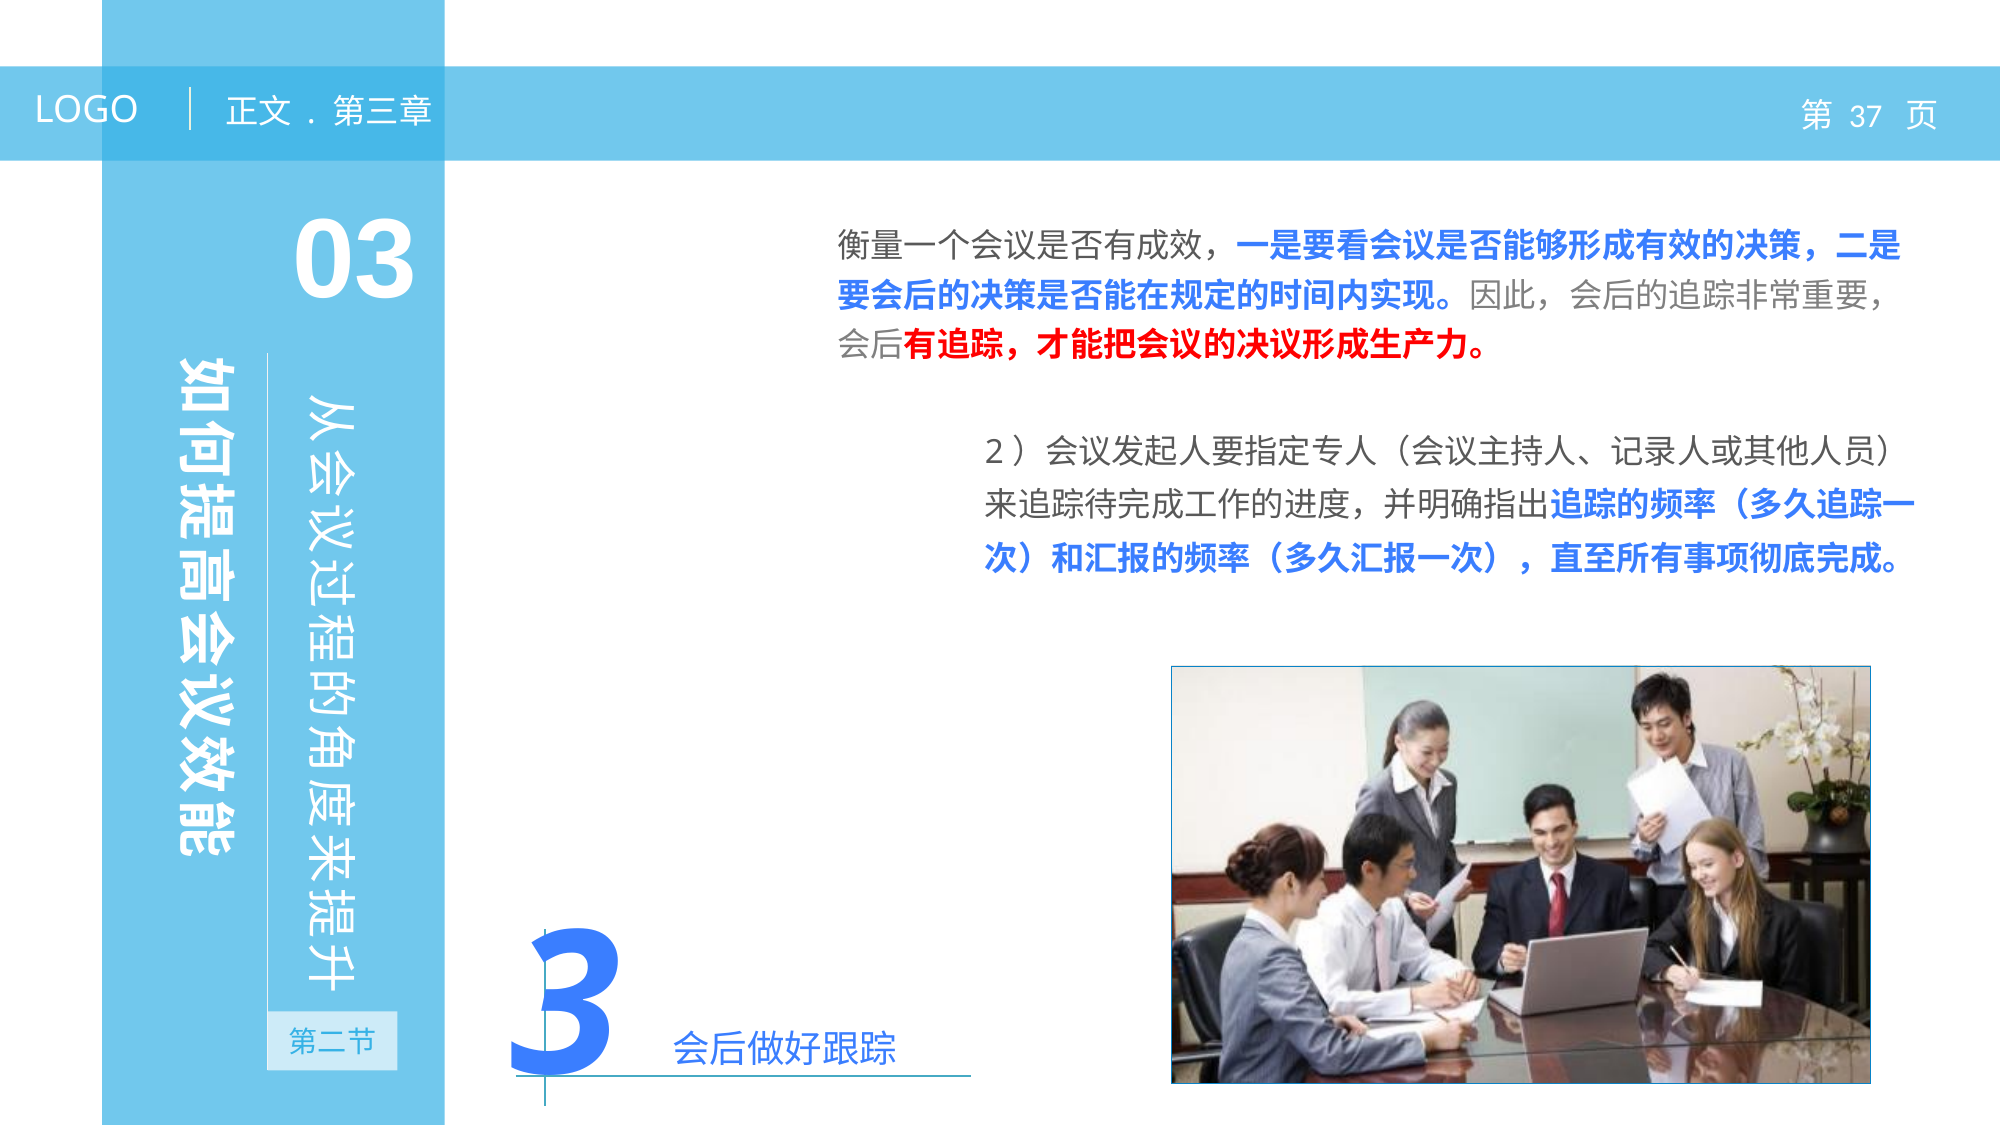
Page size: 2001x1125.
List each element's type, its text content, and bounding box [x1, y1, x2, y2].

picture [1171, 665, 1871, 1084]
text_box 2）会议发起人要指定专人（会议主持人、记录人或其他人员）来追踪待完成工作的进度，并明确指出追踪的频率（多久追踪一次）和汇报的频率（多久汇报一次），直至所有事项彻底完成。 [970, 408, 1934, 584]
text_box 衡量一个会议是否有成效，一是要看会议是否能够形成有效的决策，二是要会后的决策是否能在规定的时间内实现。因此，会后的追踪非常重要，会后有追踪，才能把会议的决议形成生产力。 [822, 208, 1934, 371]
